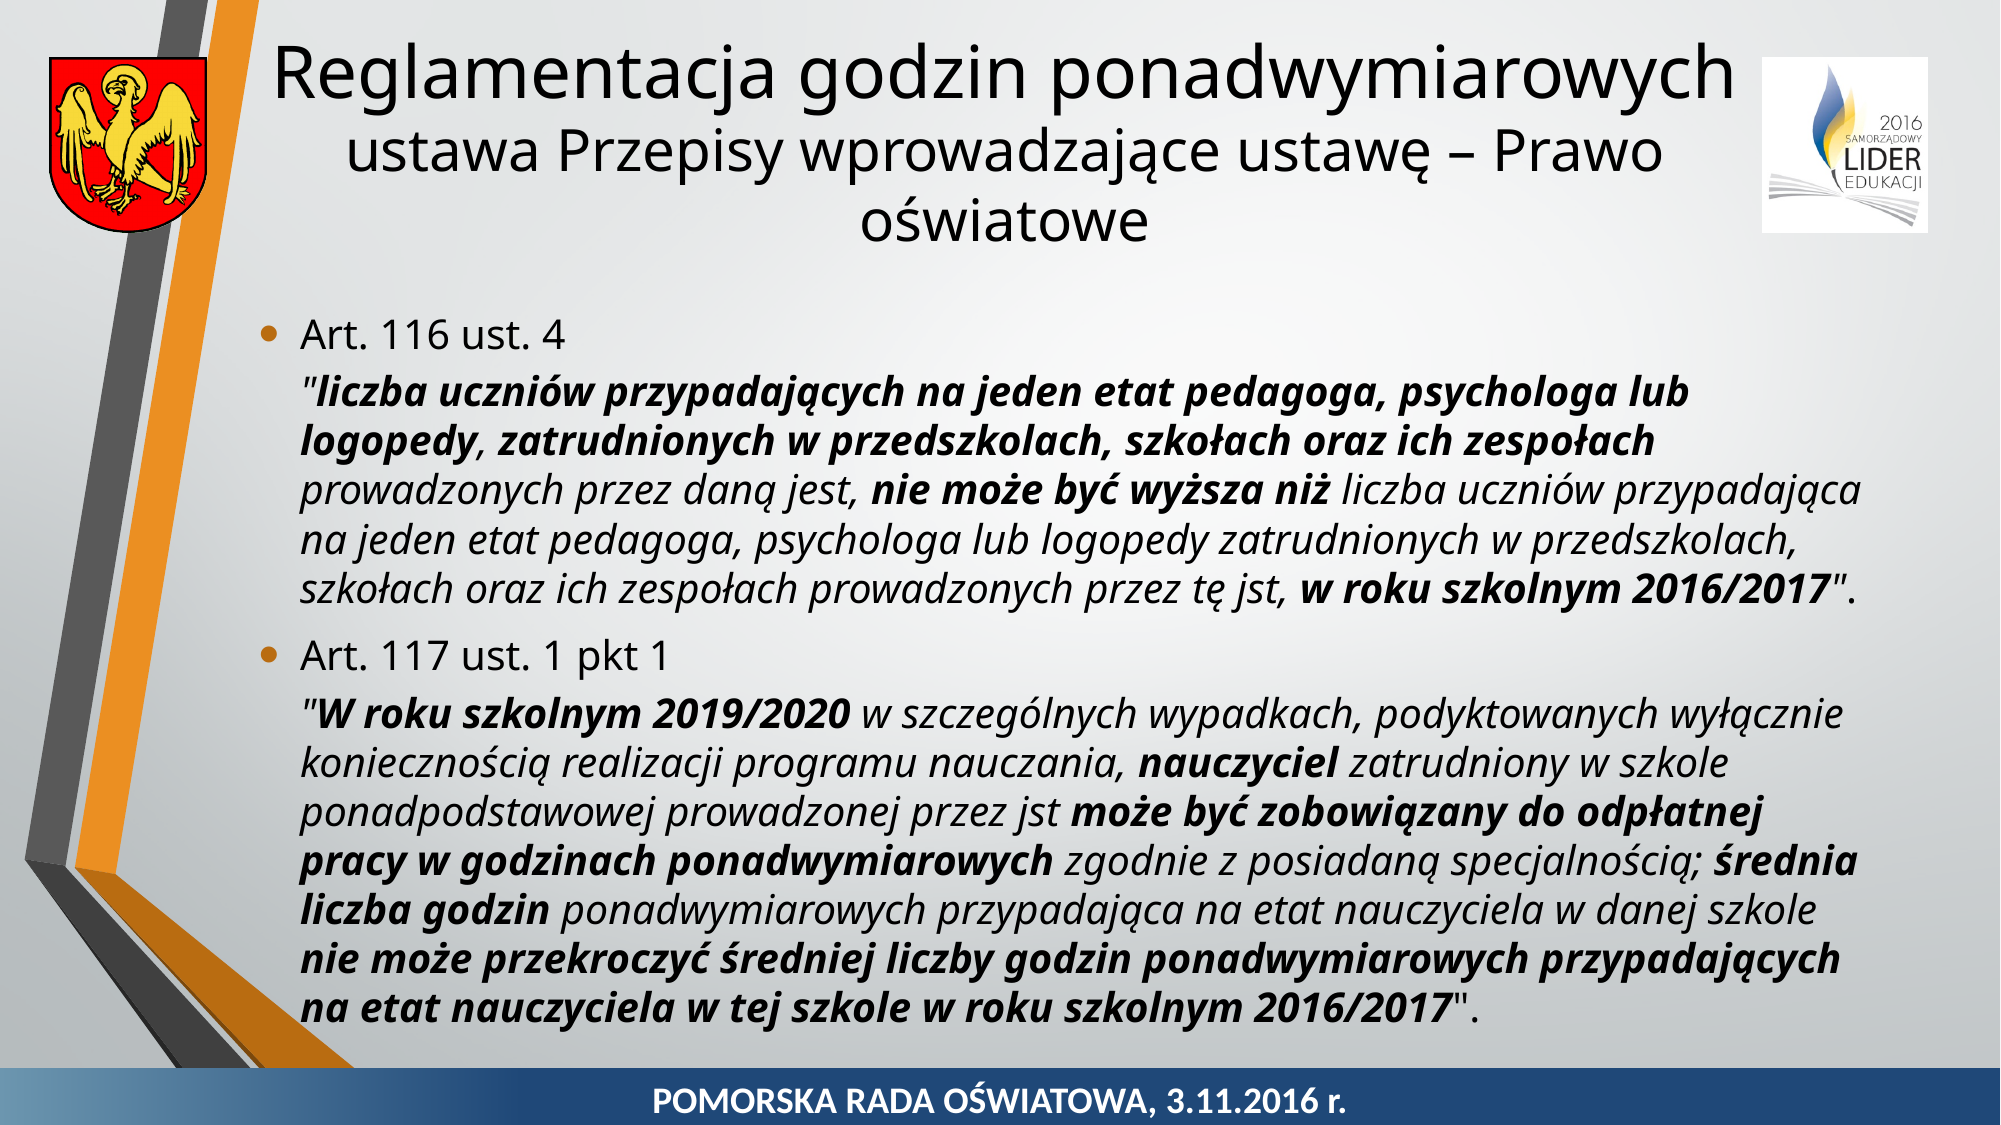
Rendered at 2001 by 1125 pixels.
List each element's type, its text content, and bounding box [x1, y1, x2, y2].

picture [49, 57, 207, 234]
picture [1761, 57, 1928, 233]
list Art. 116 ust. 4 "liczba uczniów przypadających na jeden etat pedagoga, psychologa lub logopedy, zatrudnionych w przedszkolach, szkołach oraz ich zespołach prowadzonych przez daną jest, nie może być wyższa niż liczba uczniów przypadająca na jeden etat pedagoga, psychologa lub logopedy zatrudnionych w przedszkolach, szkołach oraz ich zespołach prowadzonych przez tę jst, w roku szkolnym 2016/2017". Art. 117 ust. 1 pkt 1 "W roku szkolnym 2019/2020 w szczególnych wypadkach, podyktowanych wyłącznie koniecznością realizacji programu nauczania, nauczyciel zatrudniony w szkole ponadpodstawowej prowadzonej przez jst może być zobowiązany do odpłatnej pracy w godzinach ponadwymiarowych zgodnie z posiadaną specjalnością; średnia liczba godzin ponadwymiarowych przypadająca na etat nauczyciela w danej szkole nie może przekroczyć średniej liczby godzin ponadwymiarowych przypadających na etat nauczyciela w tej szkole w roku szkolnym 2016/2017". [243, 283, 1887, 1057]
title Reglamentacja godzin ponadwymiarowych ustawa Przepisy wprowadzające ustawę – Prawo oświatowe [183, 24, 1827, 255]
text_box POMORSKA RADA OŚWIATOWA, 3.11.2016 r. [0, 1068, 2000, 1125]
